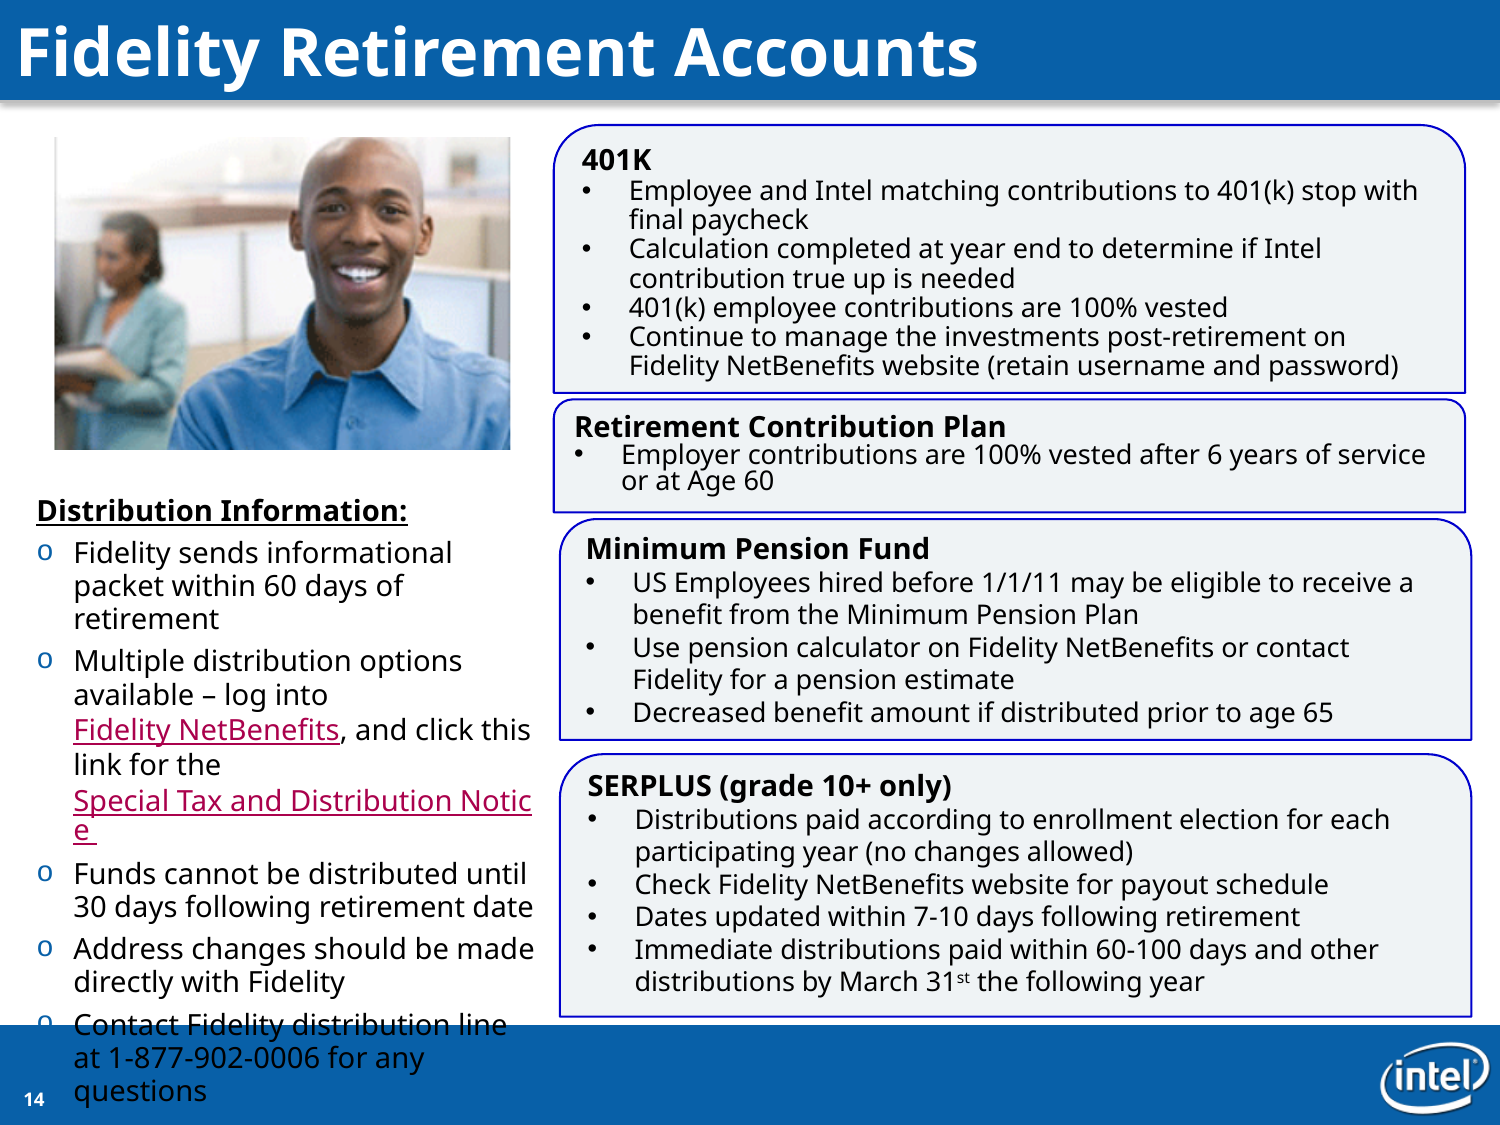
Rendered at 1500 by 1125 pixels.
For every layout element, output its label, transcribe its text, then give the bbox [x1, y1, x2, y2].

picture [49, 137, 520, 451]
picture [1374, 1037, 1497, 1125]
text_box Minimum Pension Fund US Employees hired before 1/1/11 may be eligible to receive a benefit from the Minimum Pension Plan Use pension calculator on Fidelity NetBenefits or contact Fidelity for a pension estimate Decreased benefit amount if distributed prior to age 65 [559, 519, 1472, 740]
text_box Retirement Contribution Plan Employer contributions are 100% vested after 6 years of service or at Age 60 [553, 399, 1466, 513]
text_box SERPLUS (grade 10+ only) Distributions paid according to enrollment election for each participating year (no changes allowed) Check Fidelity NetBenefits website for payout schedule Dates updated within 7-10 days following retirement Immediate distributions paid within 60-100 days and other distributions by March 31st the following year [559, 754, 1472, 1017]
text_box 401K Employee and Intel matching contributions to 401(k) stop with final paycheck Calculation completed at year end to determine if Intel contribution true up is needed 401(k) employee contributions are 100% vested Continue to manage the investments post-retirement on Fidelity NetBenefits website (retain username and password) [553, 125, 1466, 393]
text_box Fidelity Retirement Accounts [0, 0, 1500, 99]
text_box Distribution Information: Fidelity sends informational packet within 60 days of retirement Multiple distribution options available – log into Fidelity NetBenefits, and click this link for the Special Tax and Distribution Notice Funds cannot be distributed until 30 days following retirement date Address changes should be made directly with Fidelity Contact Fidelity distribution line at 1-877-902-0006 for any questions [21, 487, 554, 1017]
